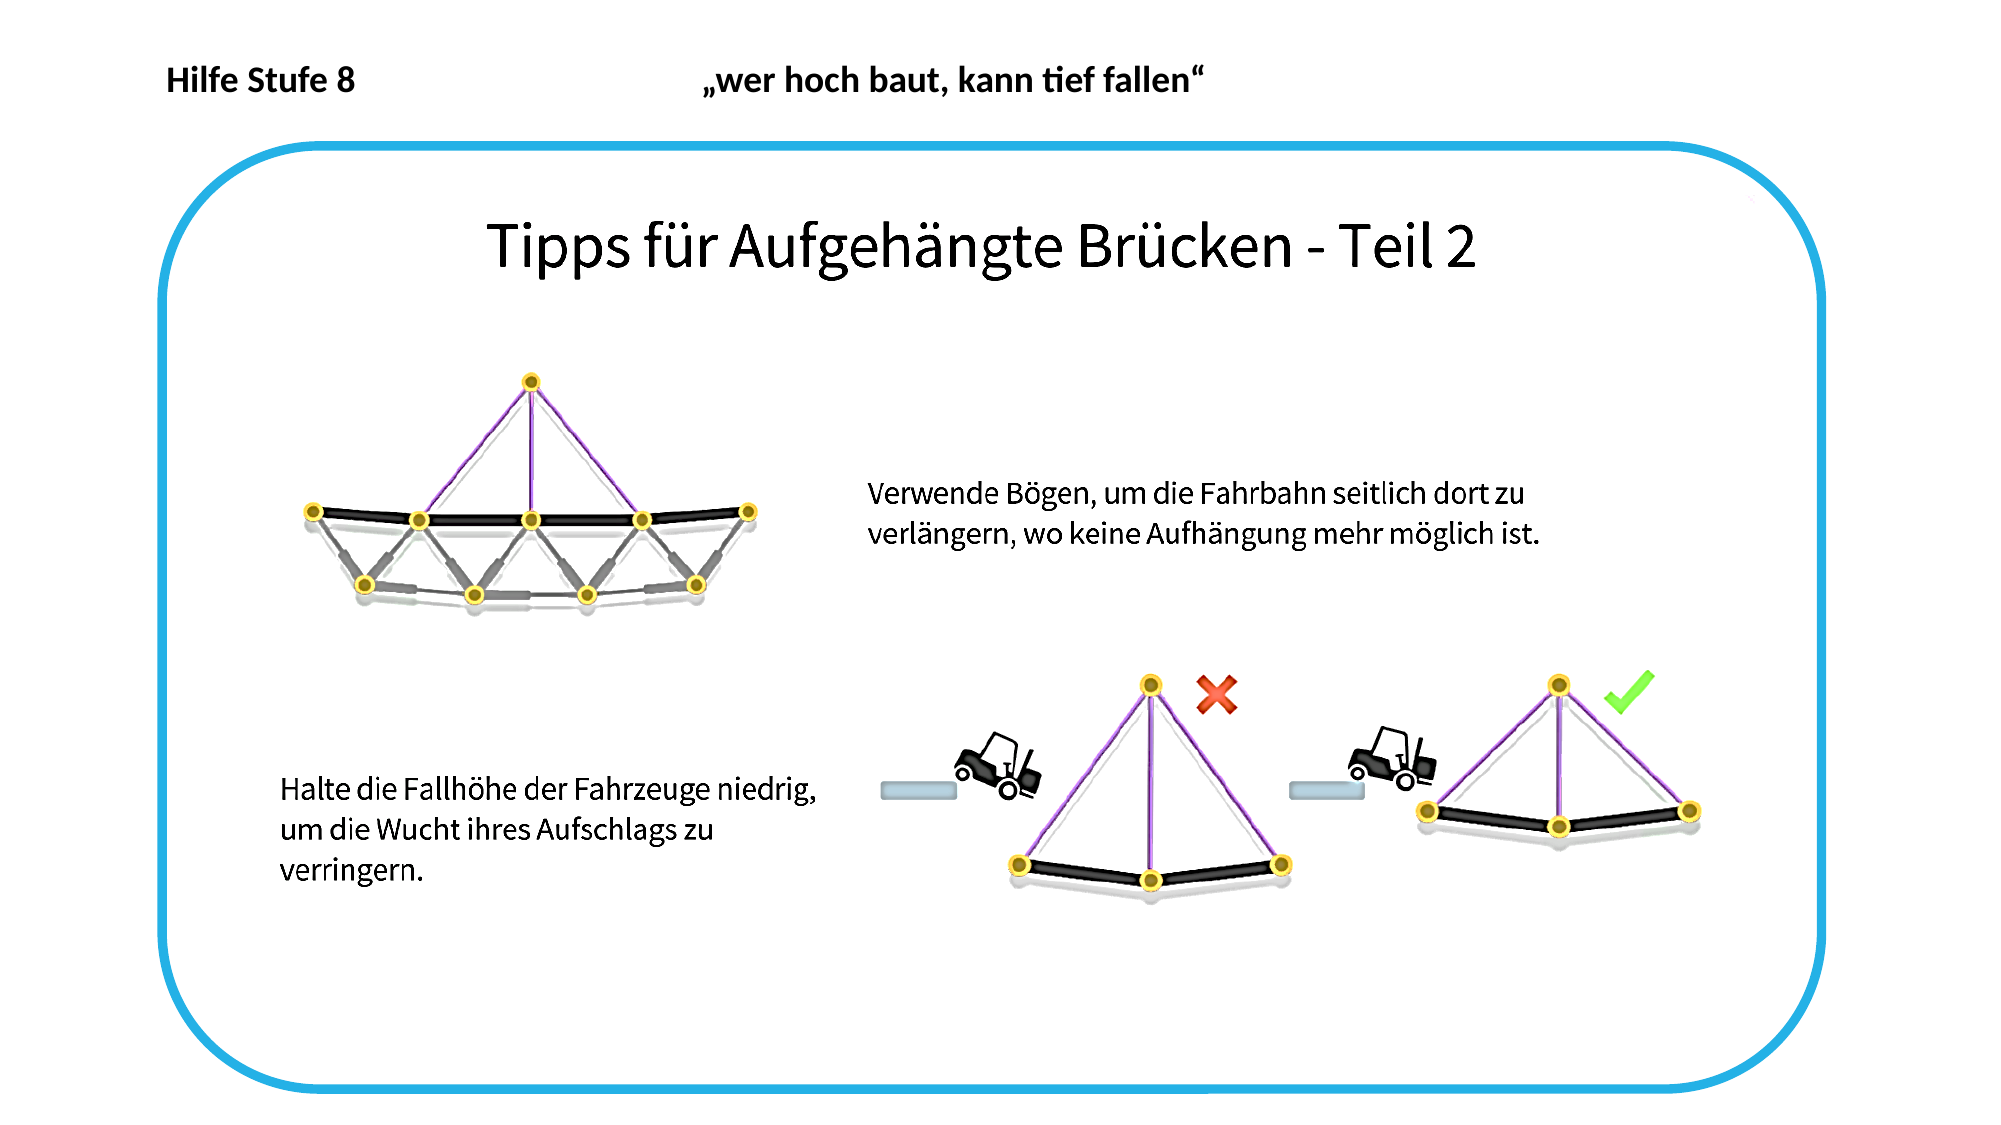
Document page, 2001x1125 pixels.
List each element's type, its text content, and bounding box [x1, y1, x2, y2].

picture [245, 191, 1755, 1040]
text_box Hilfe Stufe 8 „wer hoch baut, kann tief fallen“ [151, 47, 1833, 108]
text_box [161, 144, 1823, 1091]
